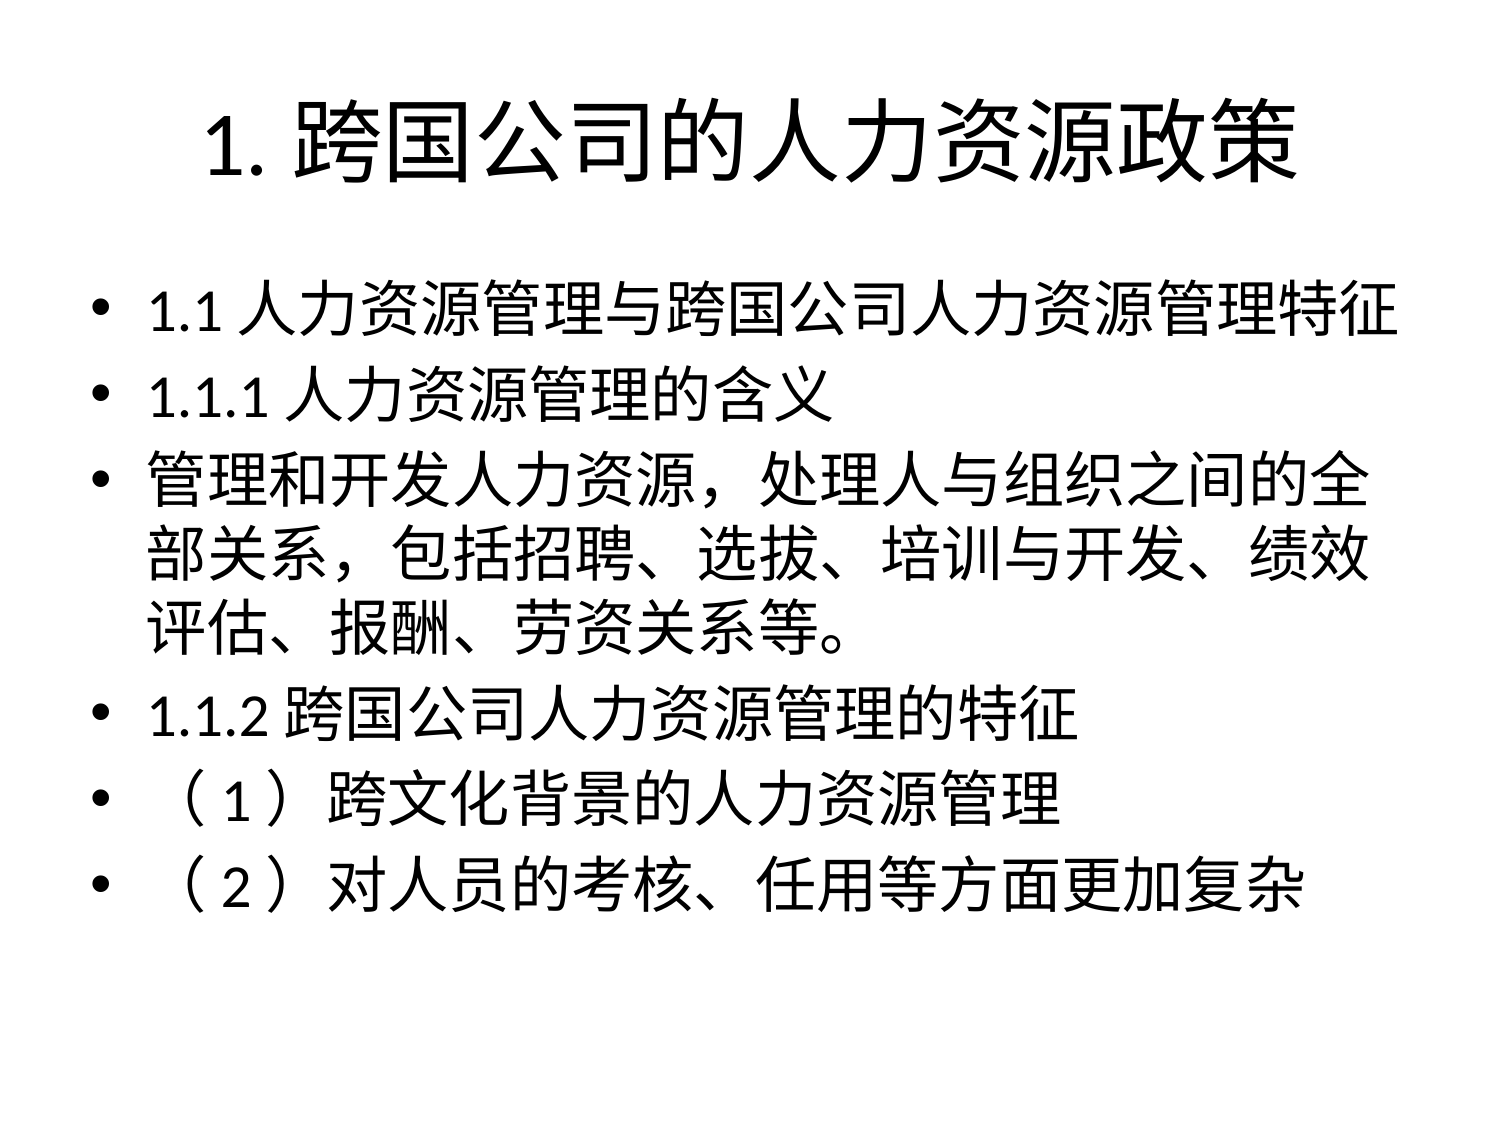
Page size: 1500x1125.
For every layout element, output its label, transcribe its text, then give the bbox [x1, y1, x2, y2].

list 1.1人力资源管理与跨国公司人力资源管理特征 1.1.1人力资源管理的含义 管理和开发人力资源，处理人与组织之间的全部关系，包括招聘、选拔、培训与开发、绩效评估、报酬、劳资关系等。 1.1.2跨国公司人力资源管理的特征 （1）跨文化背景的人力资源管理 （2）对人员的考核、任用等方面更加复杂 [75, 262, 1425, 1005]
title 1.跨国公司的人力资源政策 [75, 45, 1425, 233]
